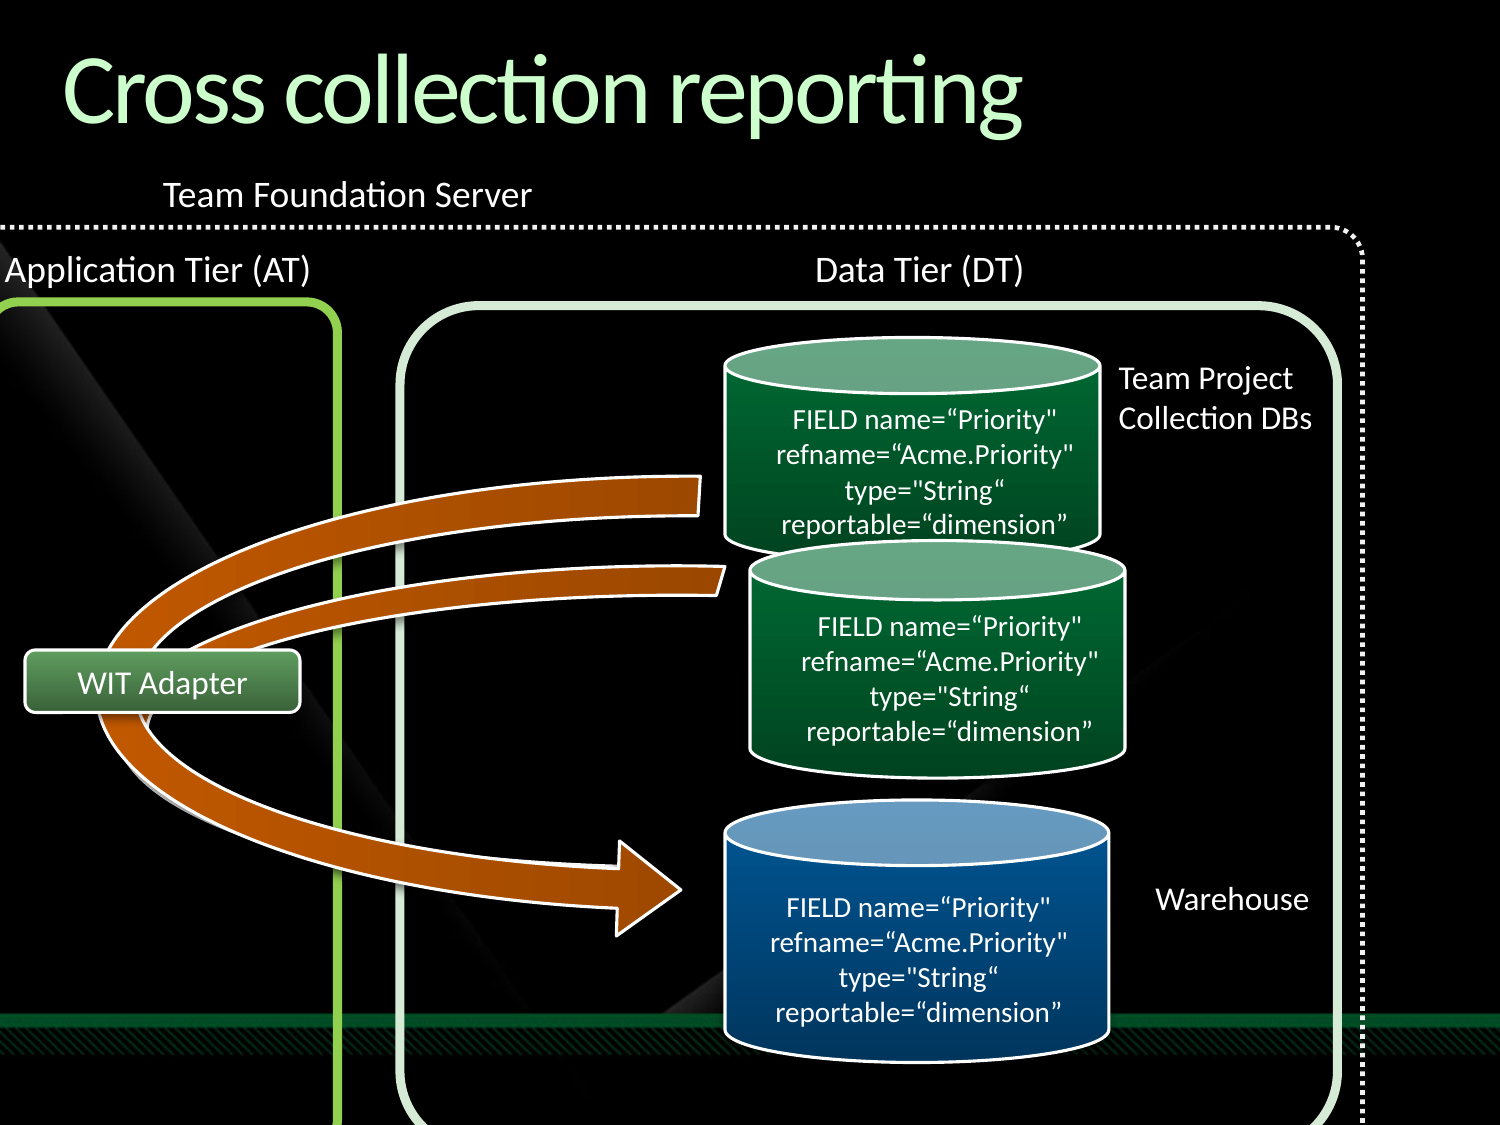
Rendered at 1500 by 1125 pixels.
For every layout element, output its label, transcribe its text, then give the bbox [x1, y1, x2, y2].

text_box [724, 337, 1351, 563]
picture [0, 0, 1500, 1125]
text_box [724, 799, 1345, 1063]
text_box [0, 162, 1363, 1125]
title Cross collection reporting [62, 37, 1438, 147]
